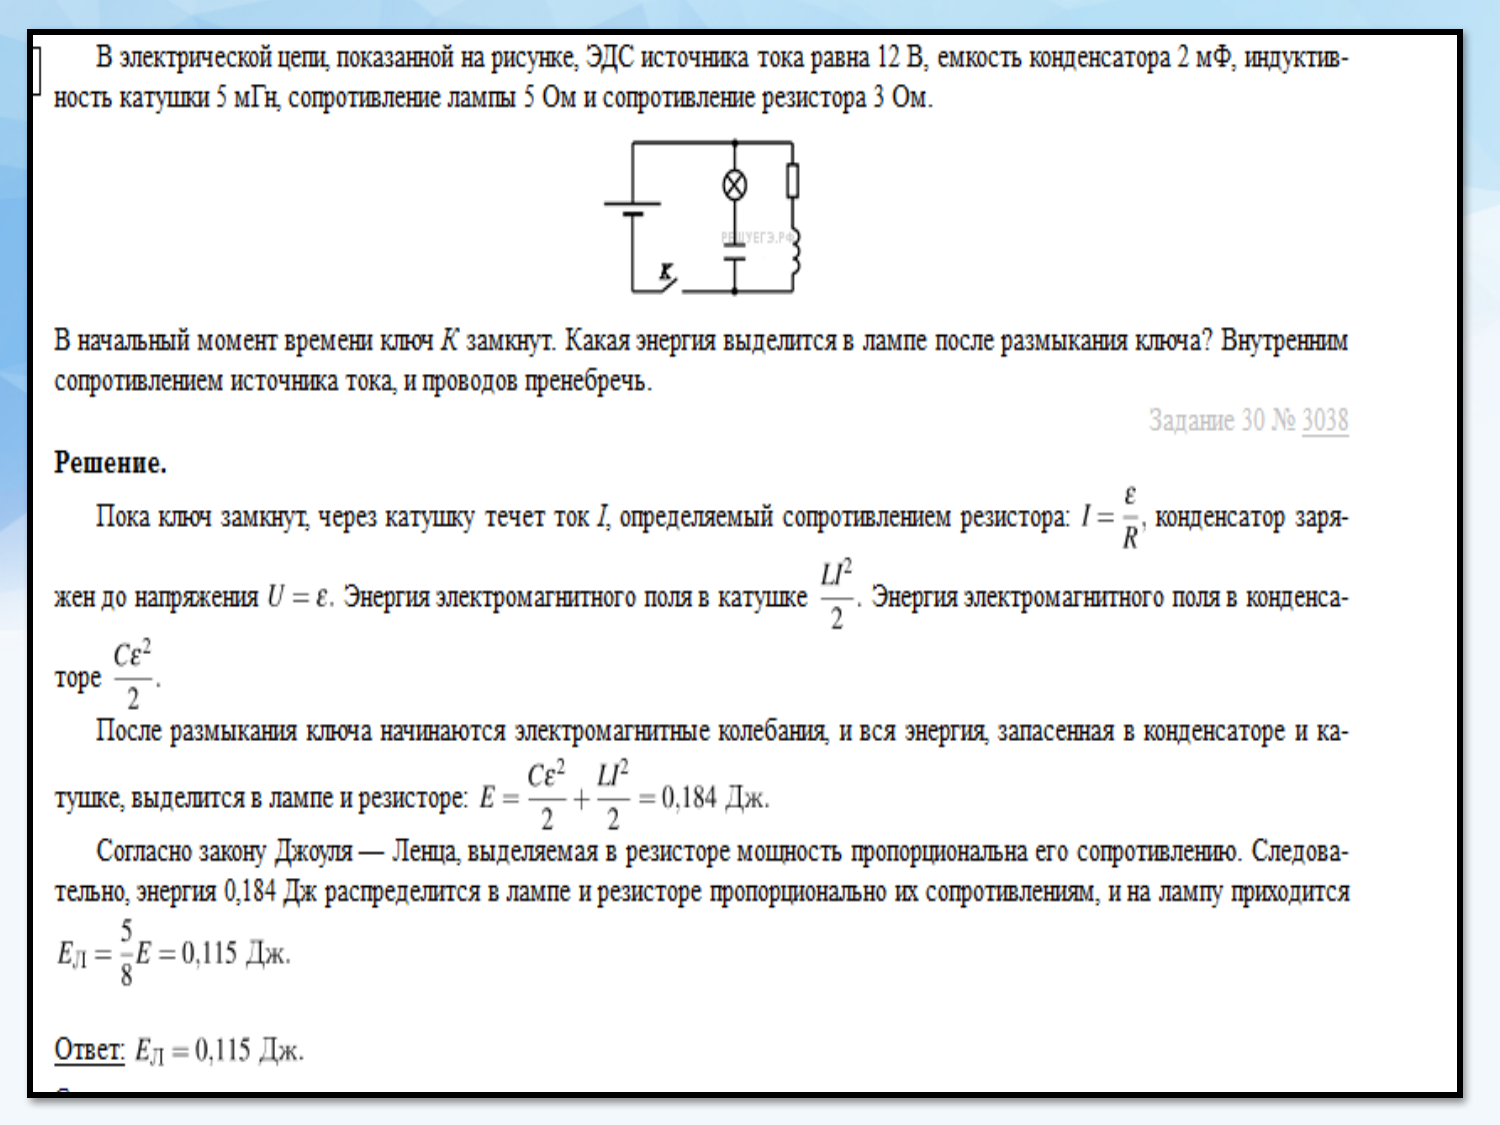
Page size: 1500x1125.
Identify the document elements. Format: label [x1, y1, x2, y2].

list [32, 35, 1457, 1093]
picture [0, 0, 1500, 1125]
